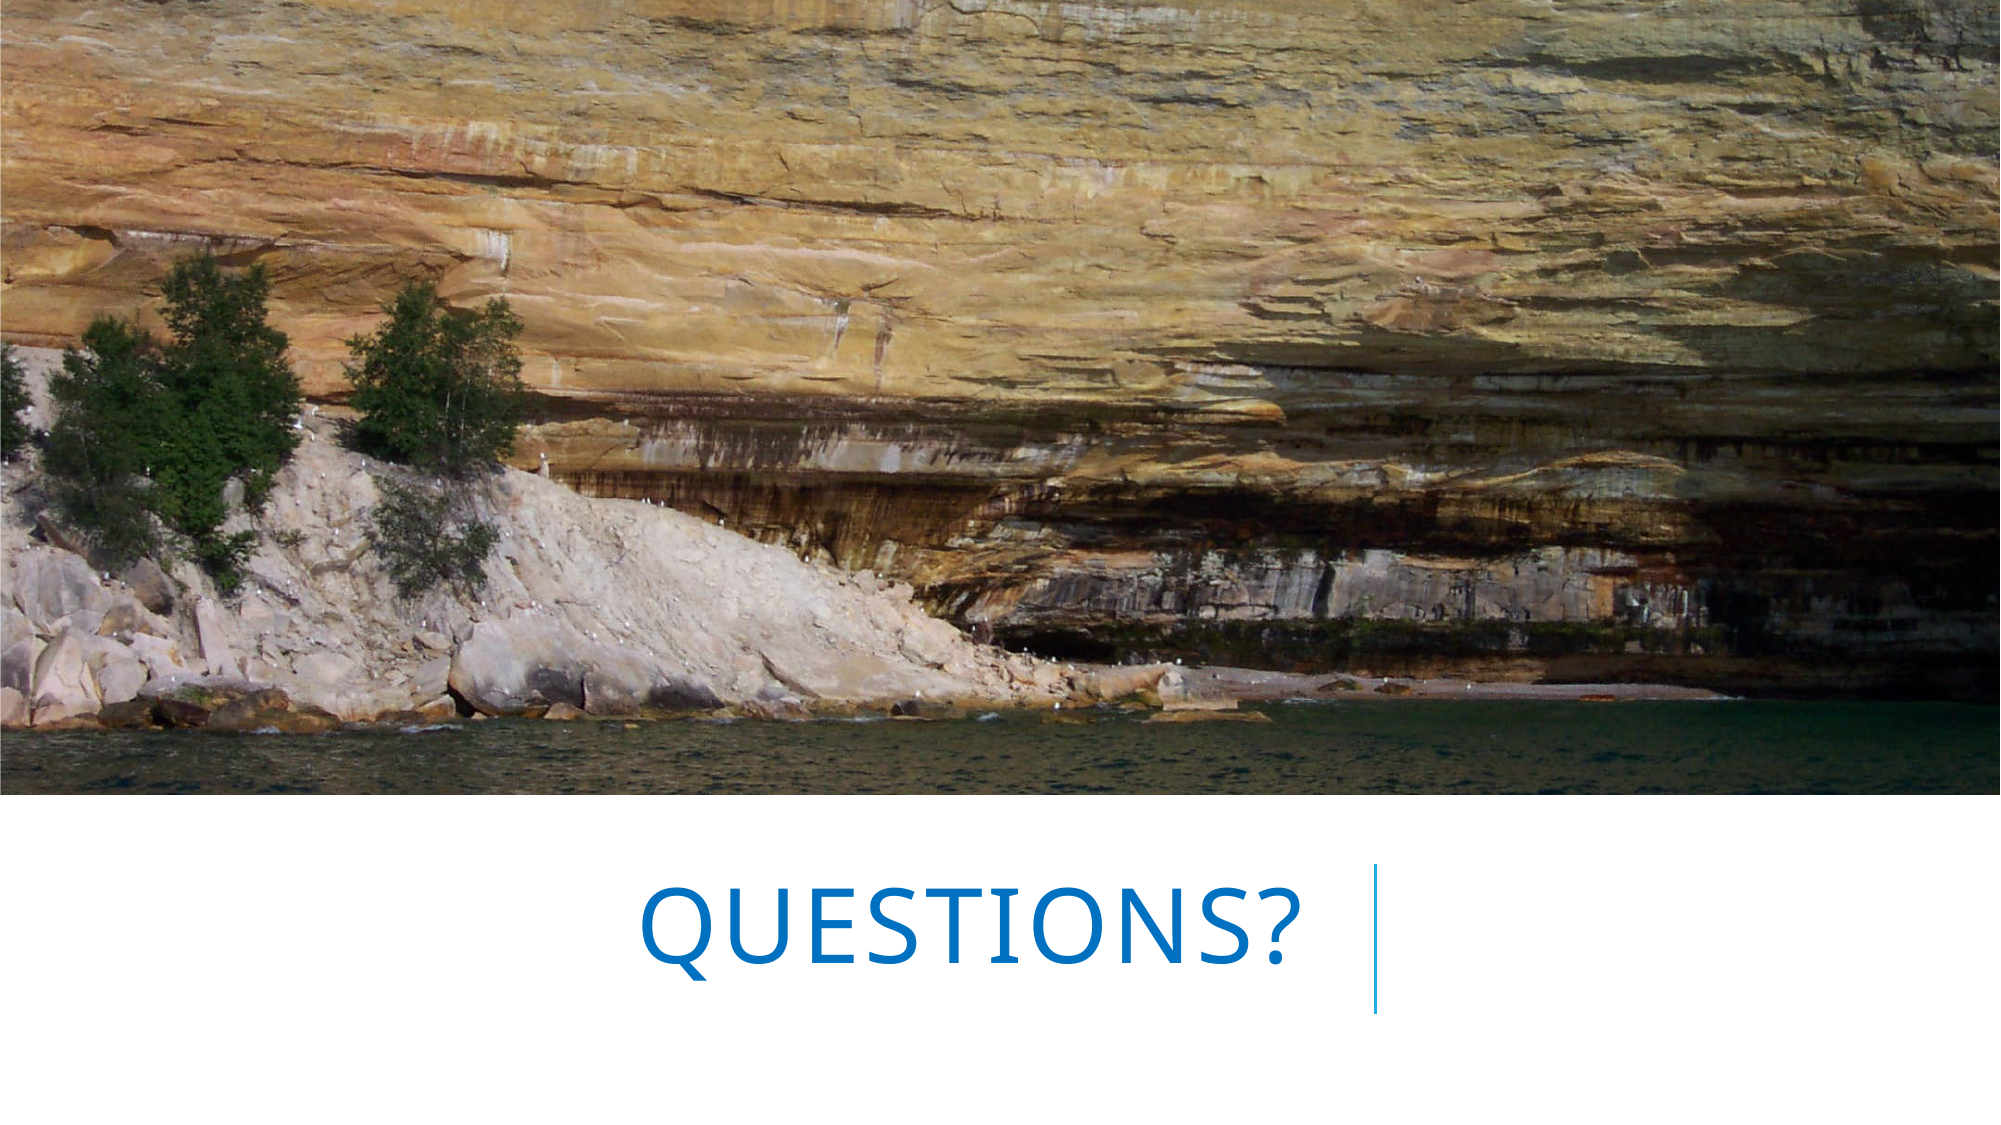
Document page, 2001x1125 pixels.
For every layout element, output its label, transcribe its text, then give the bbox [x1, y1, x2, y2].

picture [0, 0, 2000, 795]
title Questions? [75, 813, 1350, 1054]
